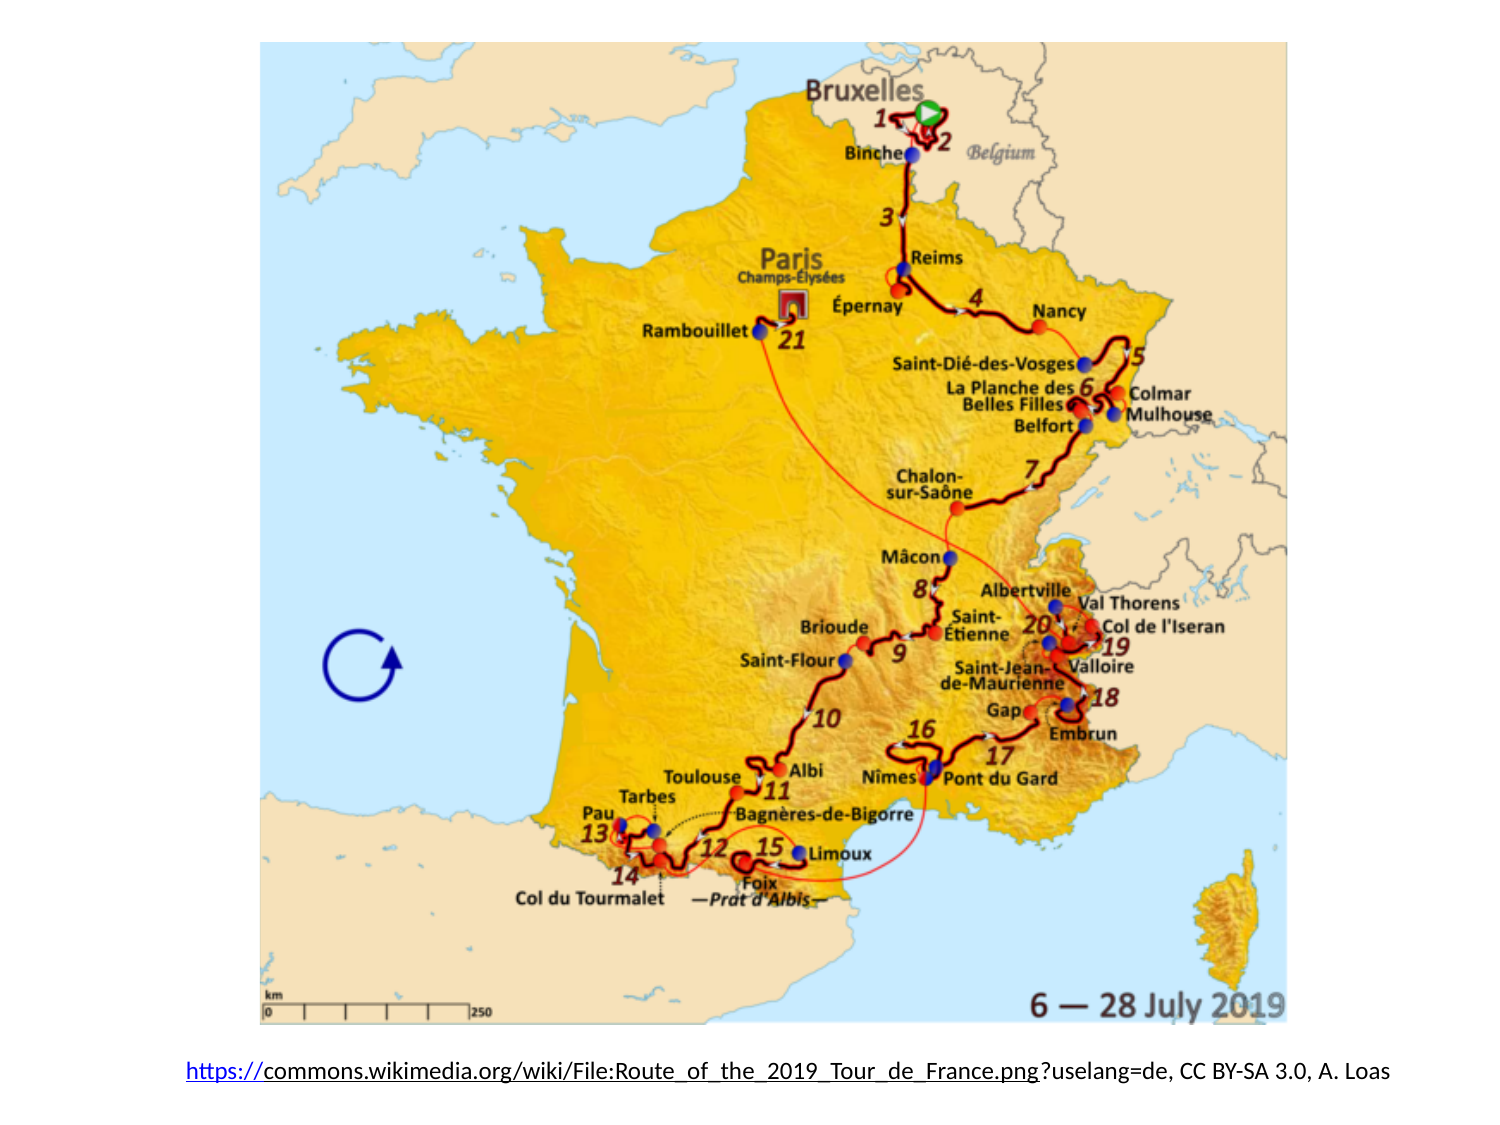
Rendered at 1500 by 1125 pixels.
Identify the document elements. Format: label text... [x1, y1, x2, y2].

text_box https://commons.wikimedia.org/wiki/File:Route_of_the_2019_Tour_de_France.png?uselang=de, CC BY-SA 3.0, A. Loas [171, 1046, 1424, 1092]
picture [259, 42, 1288, 1026]
